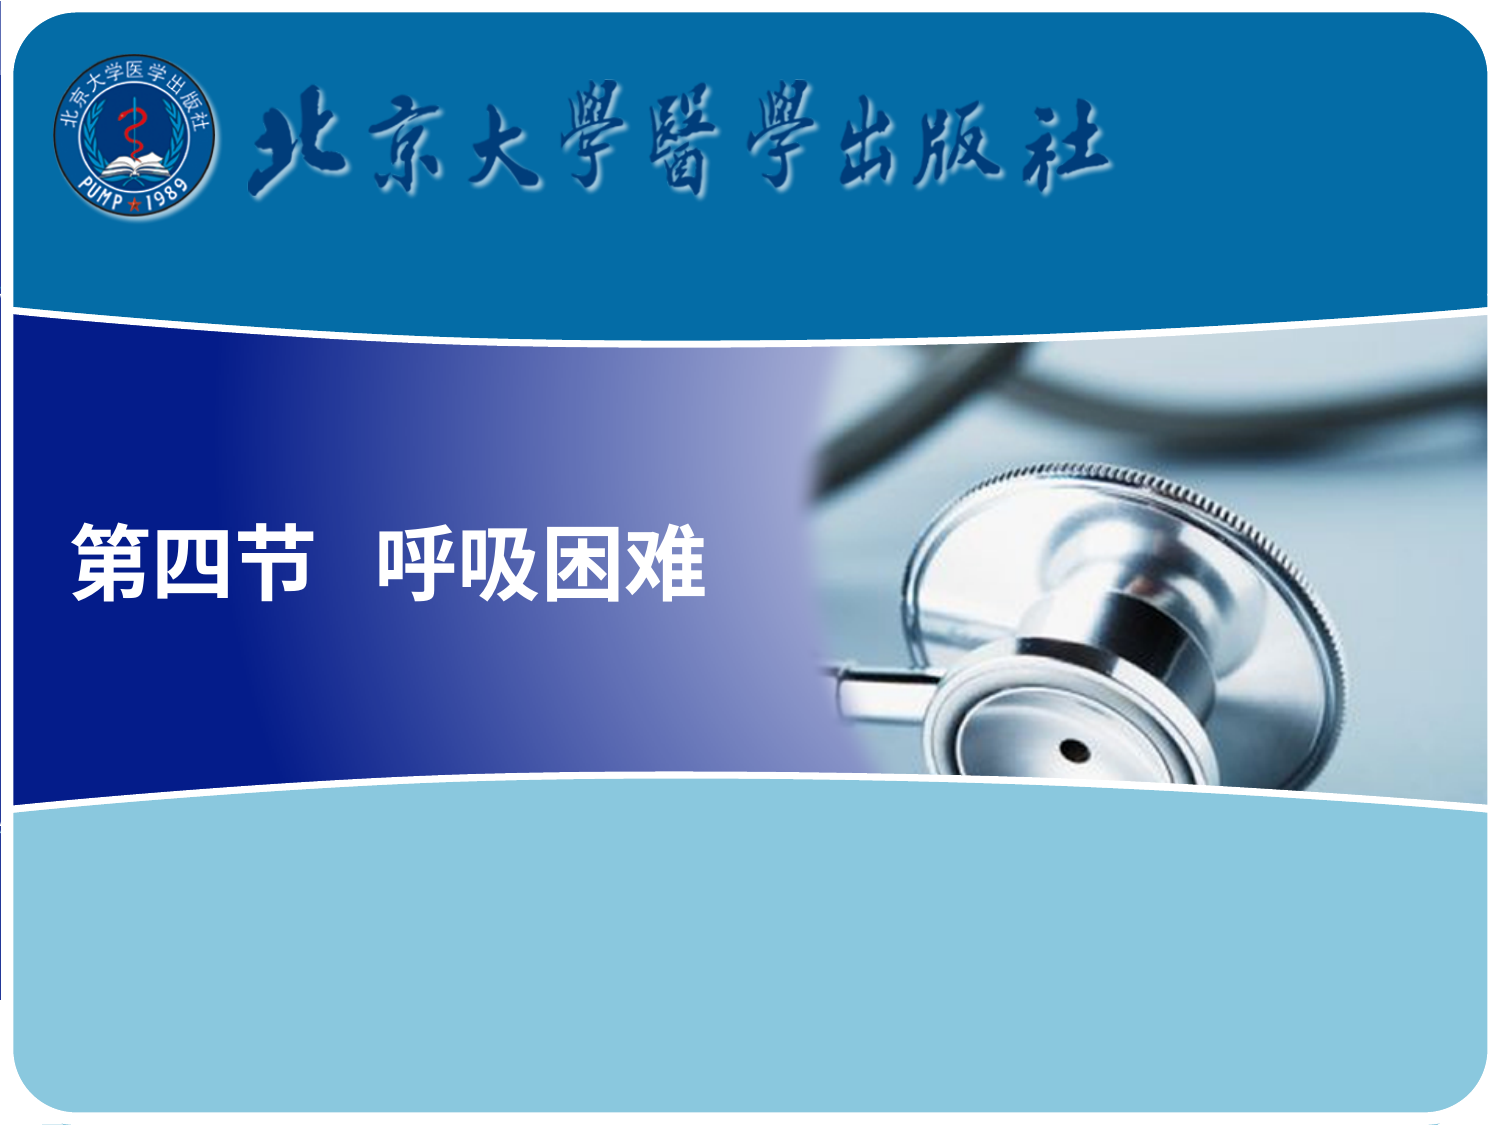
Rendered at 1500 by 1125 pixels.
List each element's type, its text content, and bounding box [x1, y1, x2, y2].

picture [14, 315, 1487, 805]
title 第四节 呼吸困难 [52, 373, 904, 749]
picture [53, 54, 1117, 225]
